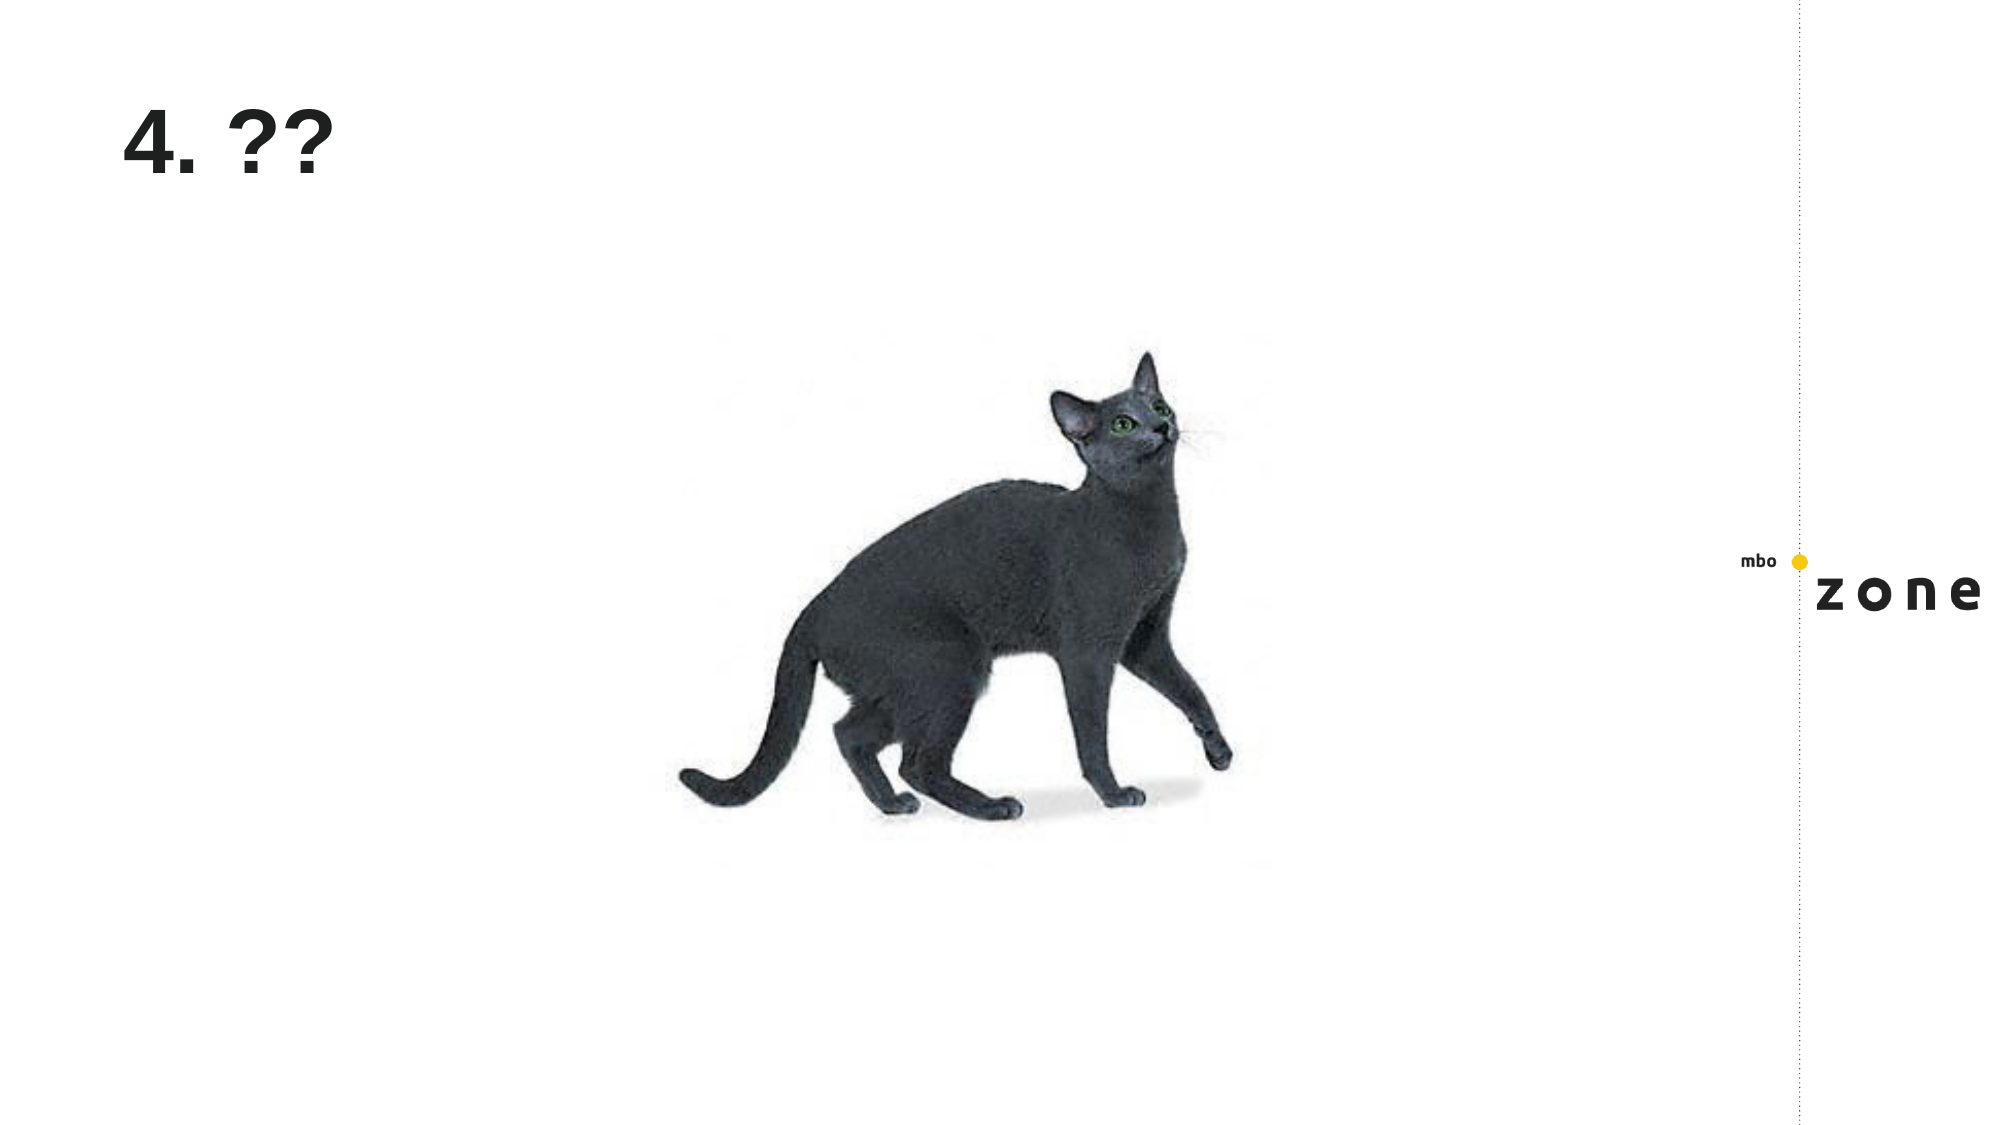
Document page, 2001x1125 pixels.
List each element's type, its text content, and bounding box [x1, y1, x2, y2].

picture [1596, 0, 2001, 1125]
picture [633, 314, 1272, 872]
title 4. ?? [124, 94, 1607, 272]
